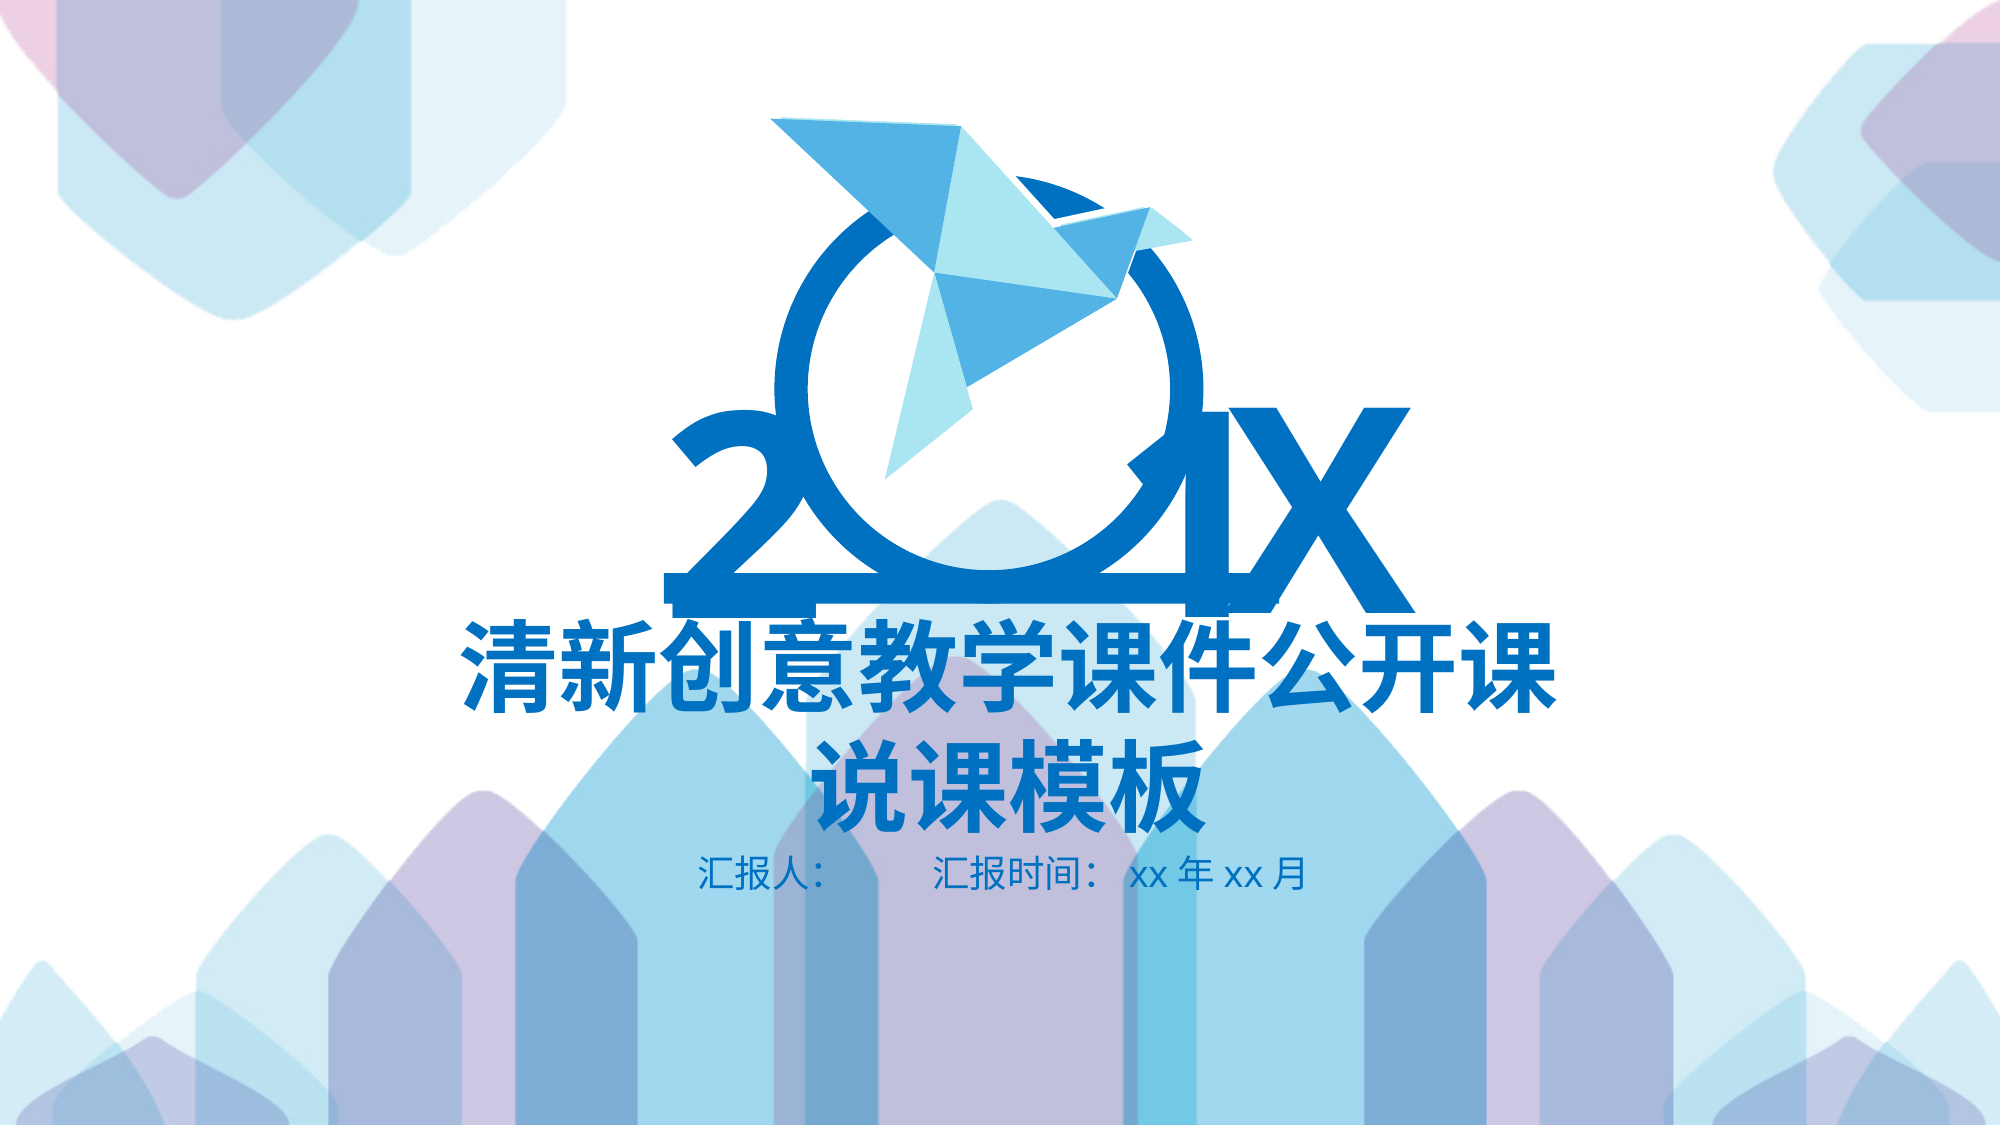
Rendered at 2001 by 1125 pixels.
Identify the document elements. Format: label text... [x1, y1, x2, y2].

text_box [770, 118, 1194, 480]
text_box X [1194, 318, 1431, 448]
text_box 2 [505, 323, 770, 448]
text_box [770, 113, 885, 118]
picture [0, 0, 2000, 1125]
picture [0, 0, 650, 419]
